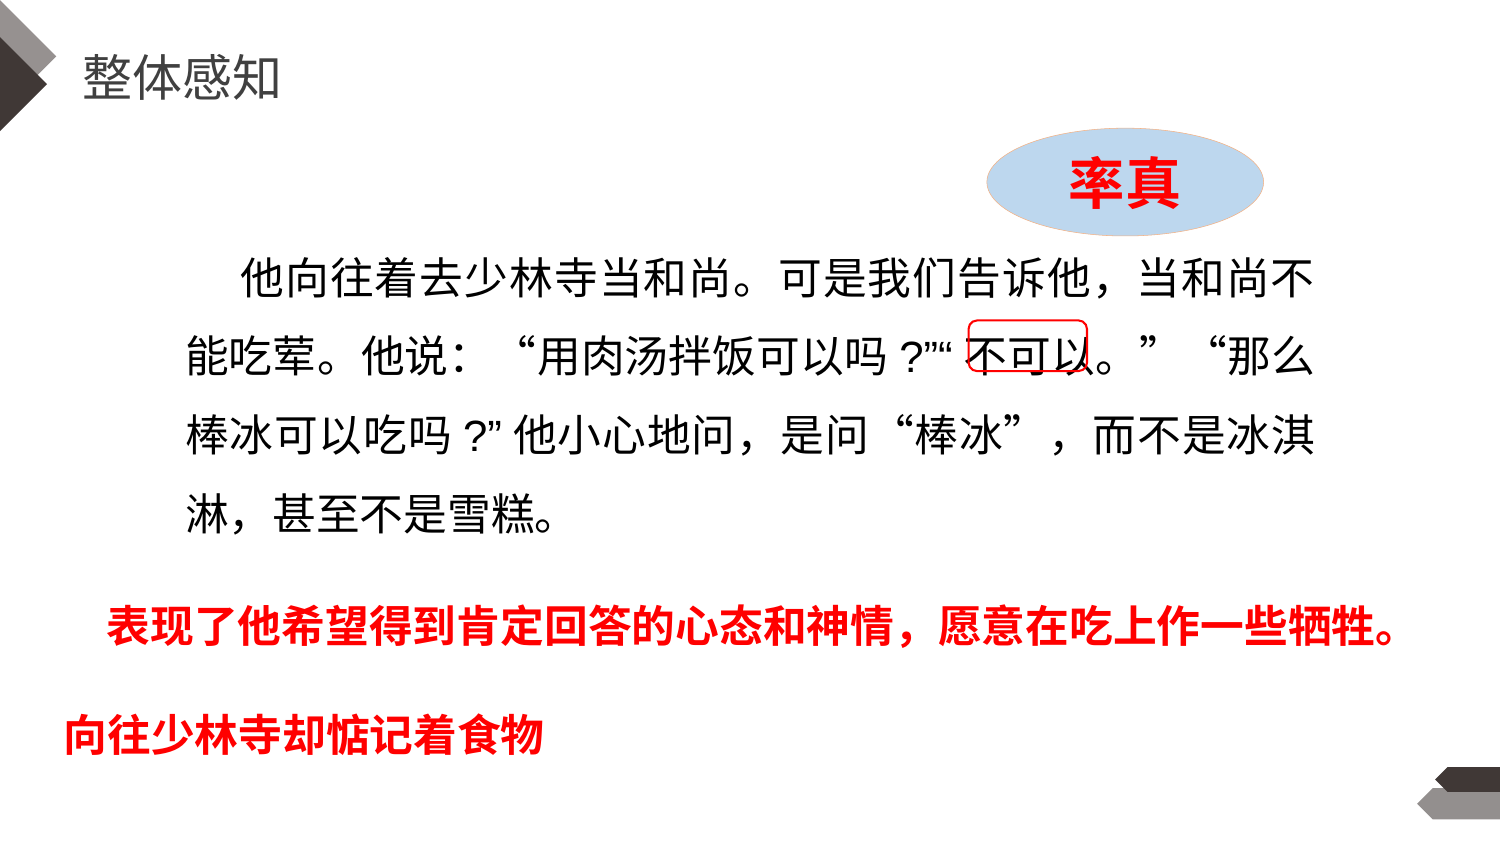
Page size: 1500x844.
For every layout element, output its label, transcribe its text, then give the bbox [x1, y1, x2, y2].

text_box [967, 319, 1089, 373]
text_box 他向往着去少林寺当和尚。可是我们告诉他，当和尚不能吃荤。他说：“用肉汤拌饭可以吗?”“不可以。”“那么棒冰可以吃吗?”他小心地问，是问“棒冰”，而不是冰淇淋，甚至不是雪糕。 [173, 218, 1327, 546]
text_box 向往少林寺却惦记着食物 [52, 702, 974, 767]
text_box 整体感知 [71, 40, 579, 113]
text_box 率真 [985, 127, 1265, 238]
text_box 表现了他希望得到肯定回答的心态和神情，愿意在吃上作一些牺牲。 [52, 593, 1448, 657]
